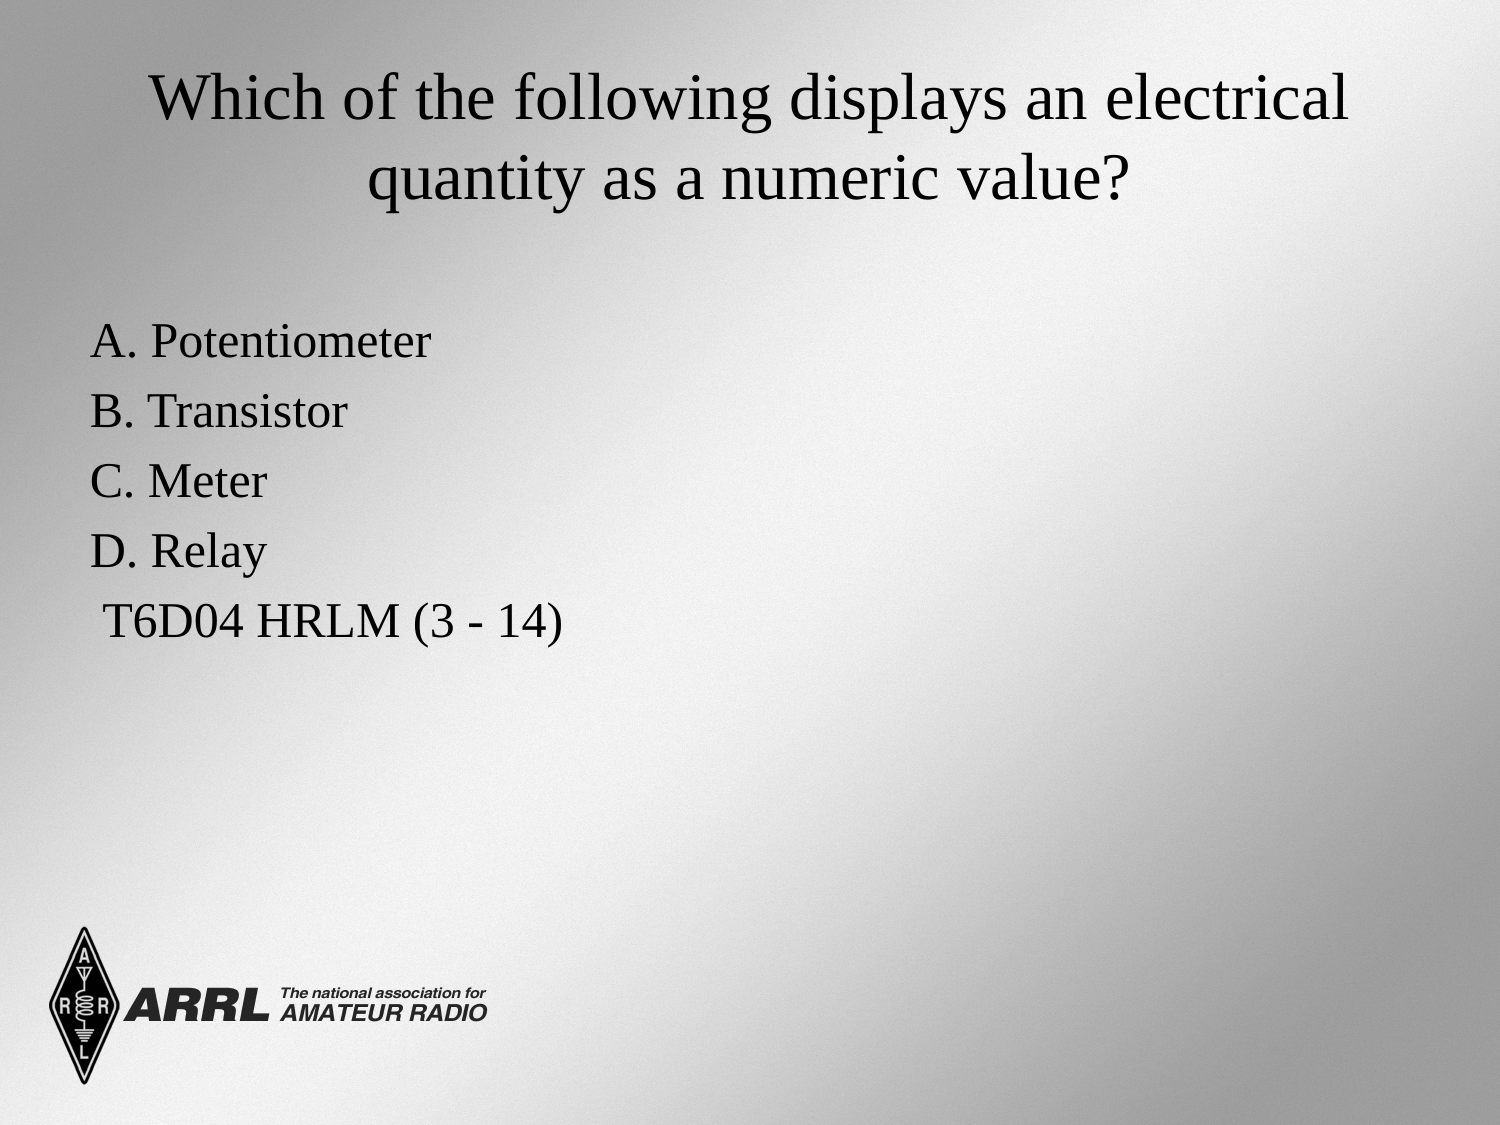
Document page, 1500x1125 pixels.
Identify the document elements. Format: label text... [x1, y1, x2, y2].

picture [0, 0, 1500, 1125]
title Which of the following displays an electrical quantity as a numeric value? [75, 45, 1425, 233]
list A. Potentiometer B. Transistor C. Meter D. Relay T6D04 HRLM (3 - 14) [75, 299, 1425, 1005]
